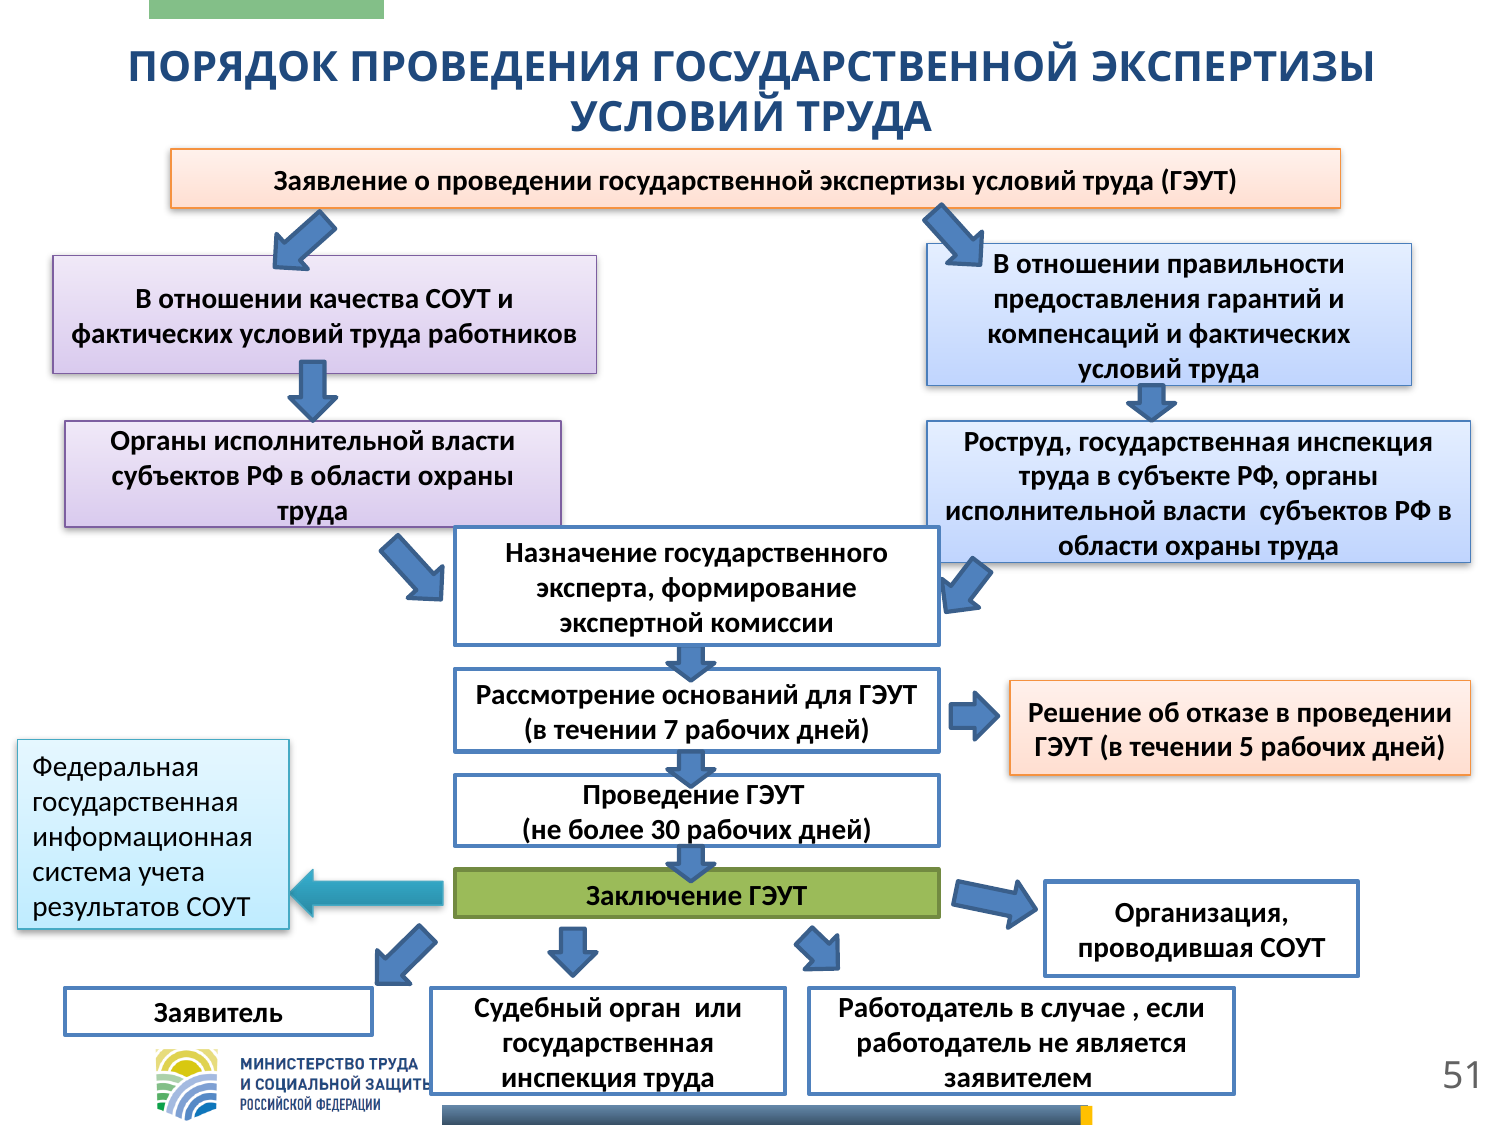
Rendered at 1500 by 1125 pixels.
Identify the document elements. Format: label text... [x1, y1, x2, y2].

text_box Судебный орган или государственная инспекция труда [429, 986, 787, 1096]
title ПОРЯДОК ПРОВЕДЕНИЯ ГОСУДАРСТВЕННОЙ ЭКСПЕРТИЗЫ УСЛОВИЙ ТРУДА [76, 30, 1428, 150]
text_box Заявитель [63, 986, 374, 1037]
text_box [951, 879, 1038, 930]
text_box [294, 868, 444, 918]
text_box Органы исполнительной власти субъектов РФ в области охраны труда [64, 420, 562, 528]
text_box [793, 925, 841, 972]
slide_number 51 [1411, 1046, 1500, 1107]
text_box [1079, 1104, 1094, 1125]
text_box Проведение ГЭУТ (не более 30 рабочих дней) [453, 773, 941, 848]
text_box [272, 209, 338, 272]
text_box Организация, проводившая СОУТ [1043, 879, 1360, 978]
text_box [665, 843, 717, 884]
text_box Заключение ГЭУТ [453, 867, 941, 919]
text_box [665, 749, 717, 789]
text_box В отношении качества СОУТ и фактических условий труда работников [52, 255, 597, 374]
text_box В отношении правильности предоставления гарантий и компенсаций и фактических условий труда [926, 243, 1412, 386]
picture [149, 0, 385, 19]
text_box [922, 202, 985, 267]
text_box Роструд, государственная инспекция труда в субъекте РФ, органы исполнительной власти субъектов РФ в области охраны труда [926, 420, 1471, 563]
text_box Назначение государственного эксперта, формирование экспертной комиссии [453, 525, 941, 647]
text_box [374, 923, 438, 987]
text_box Работодатель в случае , если работодатель не является заявителем [807, 986, 1236, 1096]
text_box [941, 555, 994, 615]
picture [147, 1043, 444, 1125]
text_box Федеральная государственная информационная система учета результатов СОУТ [17, 739, 290, 930]
text_box [948, 690, 1001, 742]
text_box [378, 532, 445, 602]
text_box [287, 359, 339, 423]
text_box Решение об отказе в проведении ГЭУТ (в течении 5 рабочих дней) [1009, 680, 1471, 776]
text_box [547, 926, 599, 978]
text_box [665, 647, 717, 683]
text_box [1125, 383, 1178, 423]
text_box [448, 1105, 1079, 1125]
text_box Заявление о проведении государственной экспертизы условий труда (ГЭУТ) [170, 148, 1341, 209]
text_box Рассмотрение оснований для ГЭУТ (в течении 7 рабочих дней) [453, 667, 941, 754]
